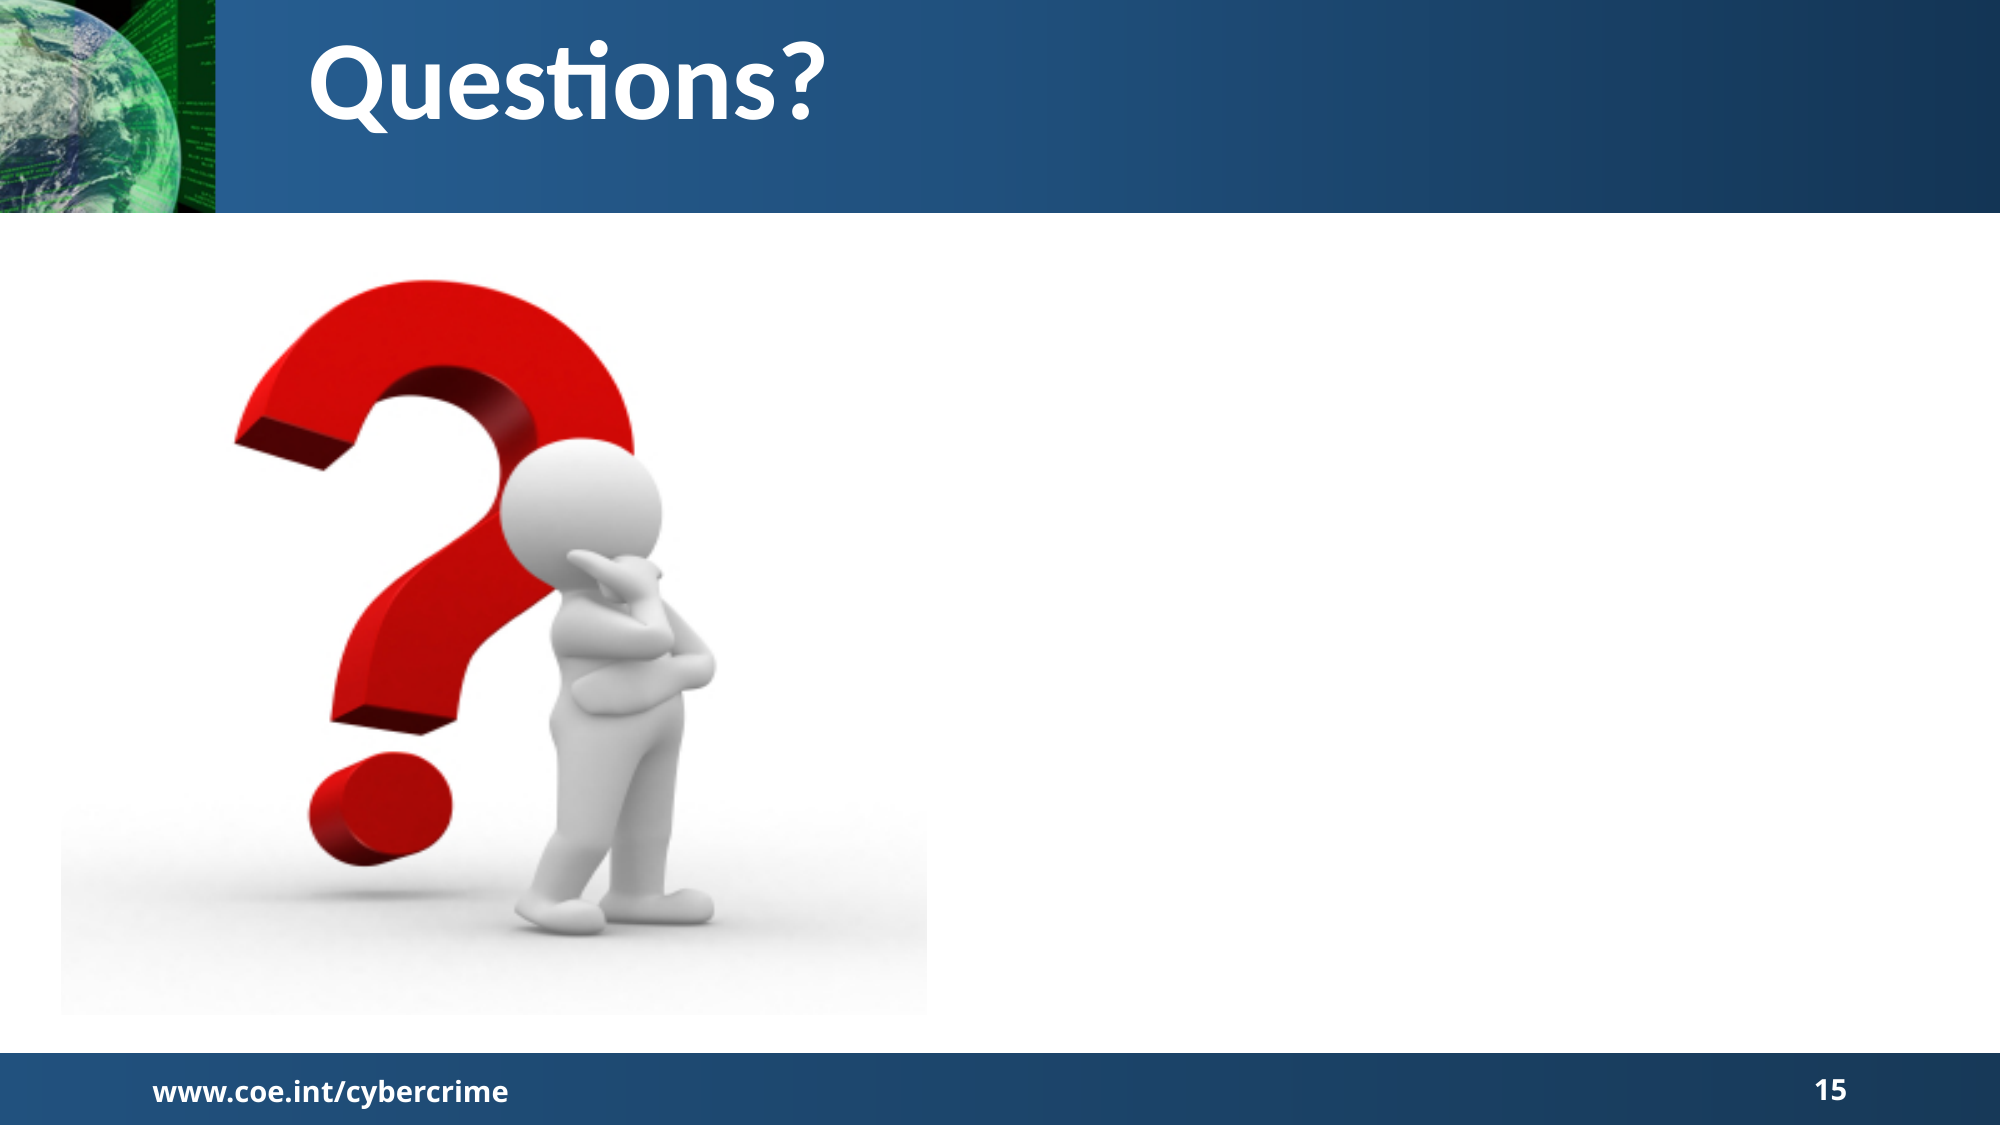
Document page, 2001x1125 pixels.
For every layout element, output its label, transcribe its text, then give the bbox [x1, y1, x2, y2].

slide_number 15 [1412, 1061, 1863, 1121]
picture [0, 0, 2000, 213]
picture [61, 238, 927, 1015]
slide_number www.coe.int/cybercrime [137, 1061, 588, 1121]
text_box Questions? [294, 0, 846, 150]
